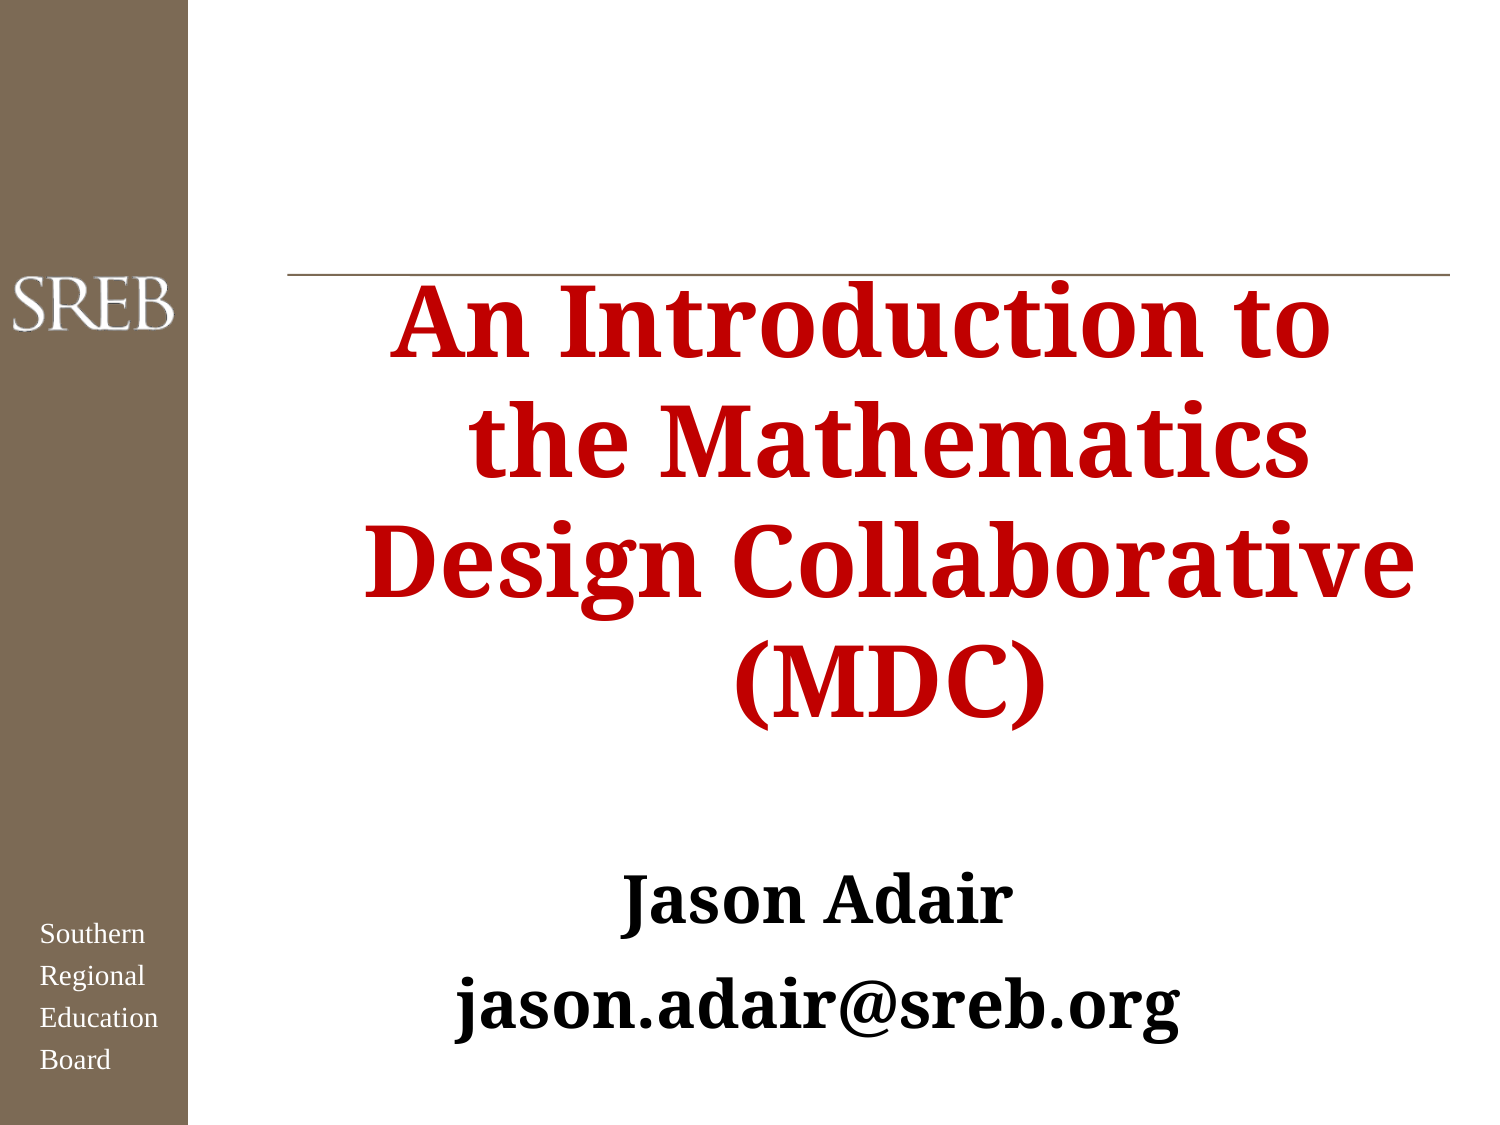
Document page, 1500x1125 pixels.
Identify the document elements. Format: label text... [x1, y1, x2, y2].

picture [12, 274, 175, 332]
text_box Jason Adair jason.adair@sreb.org [224, 800, 1413, 1050]
text_box An Introduction to the Mathematics Design Collaborative (MDC) [287, 249, 1438, 745]
